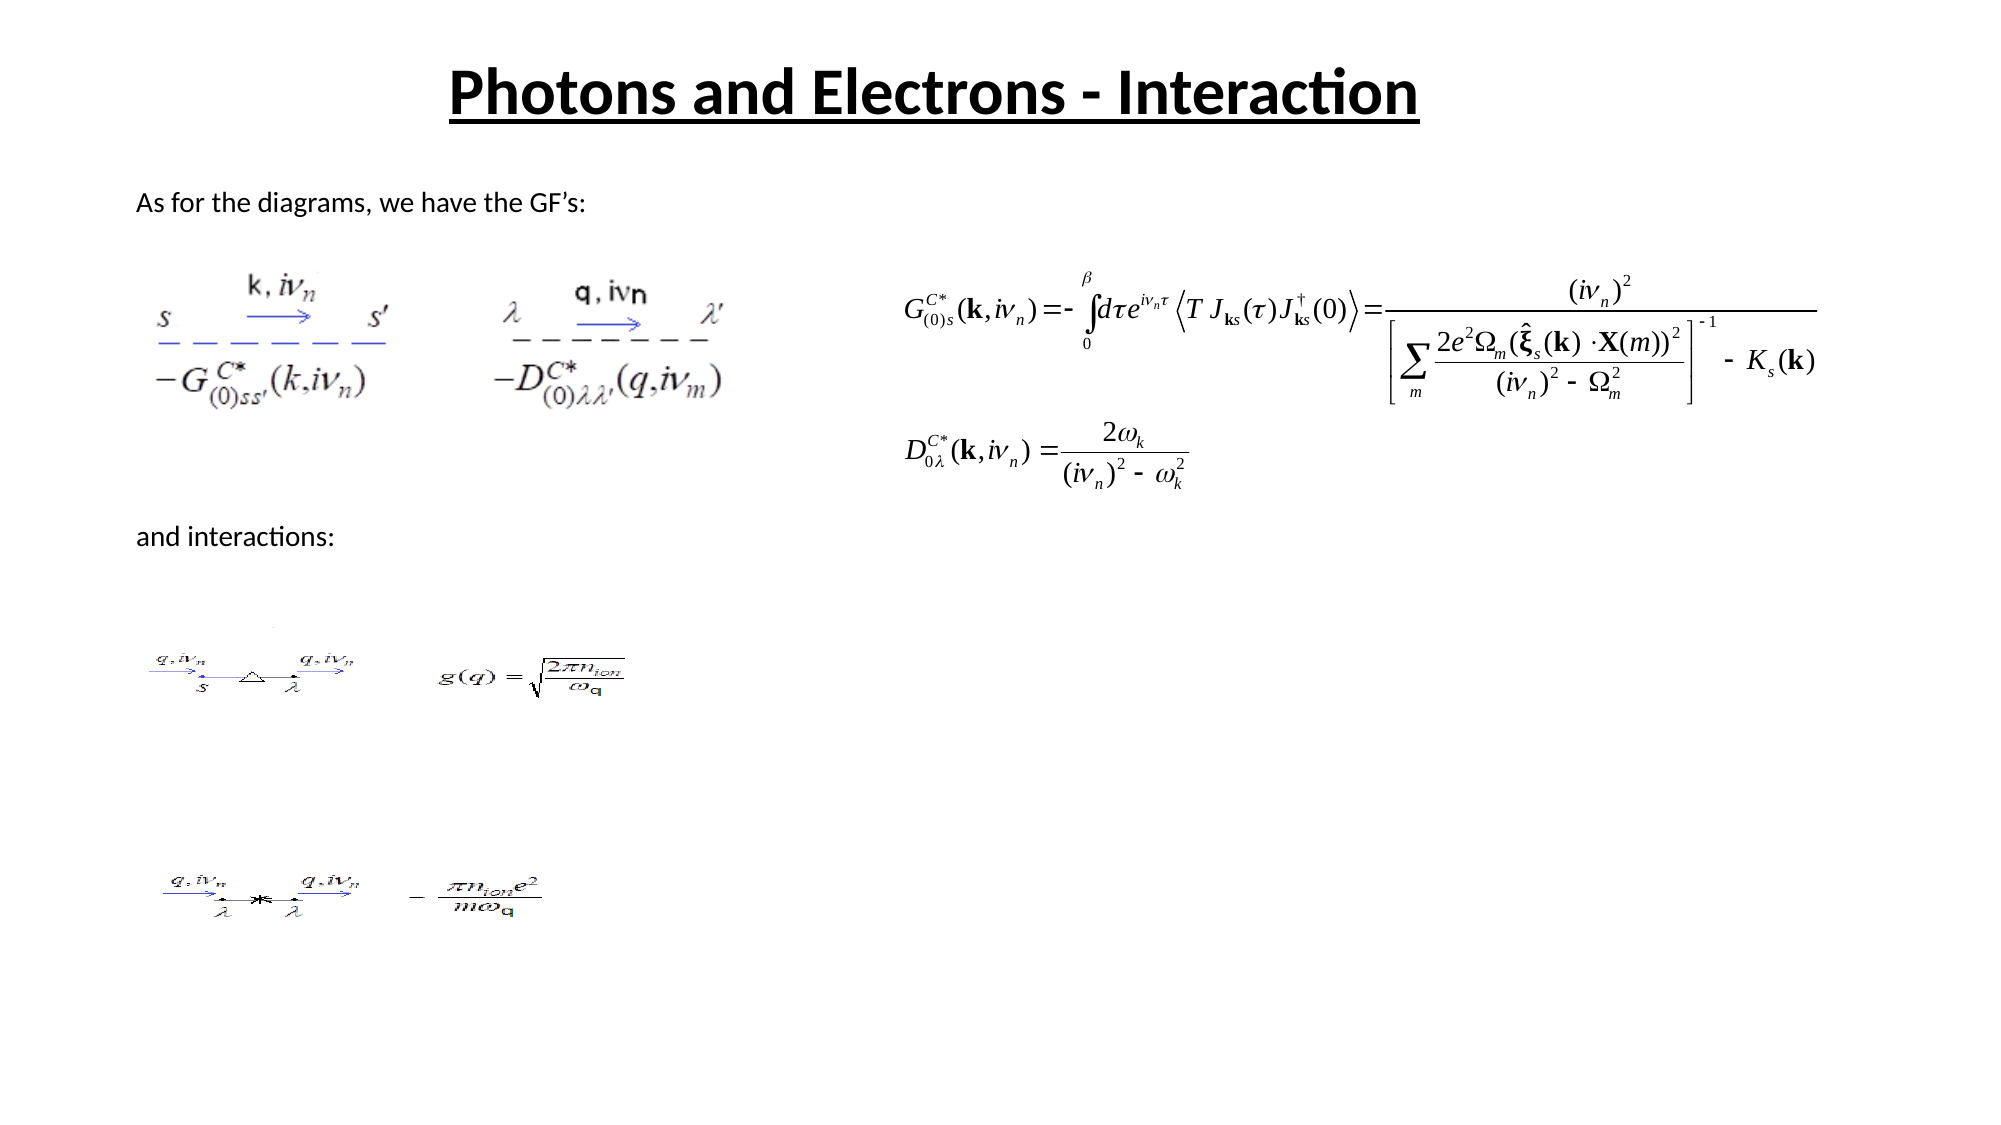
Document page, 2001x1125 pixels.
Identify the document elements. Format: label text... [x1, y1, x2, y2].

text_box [128, 264, 783, 455]
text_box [899, 264, 1822, 497]
text_box and interactions: [121, 510, 407, 560]
title Photons and Electrons - Interaction [128, 26, 1741, 138]
text_box As for the diagrams, we have the GF’s: [121, 175, 639, 226]
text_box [121, 609, 776, 758]
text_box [128, 805, 647, 965]
